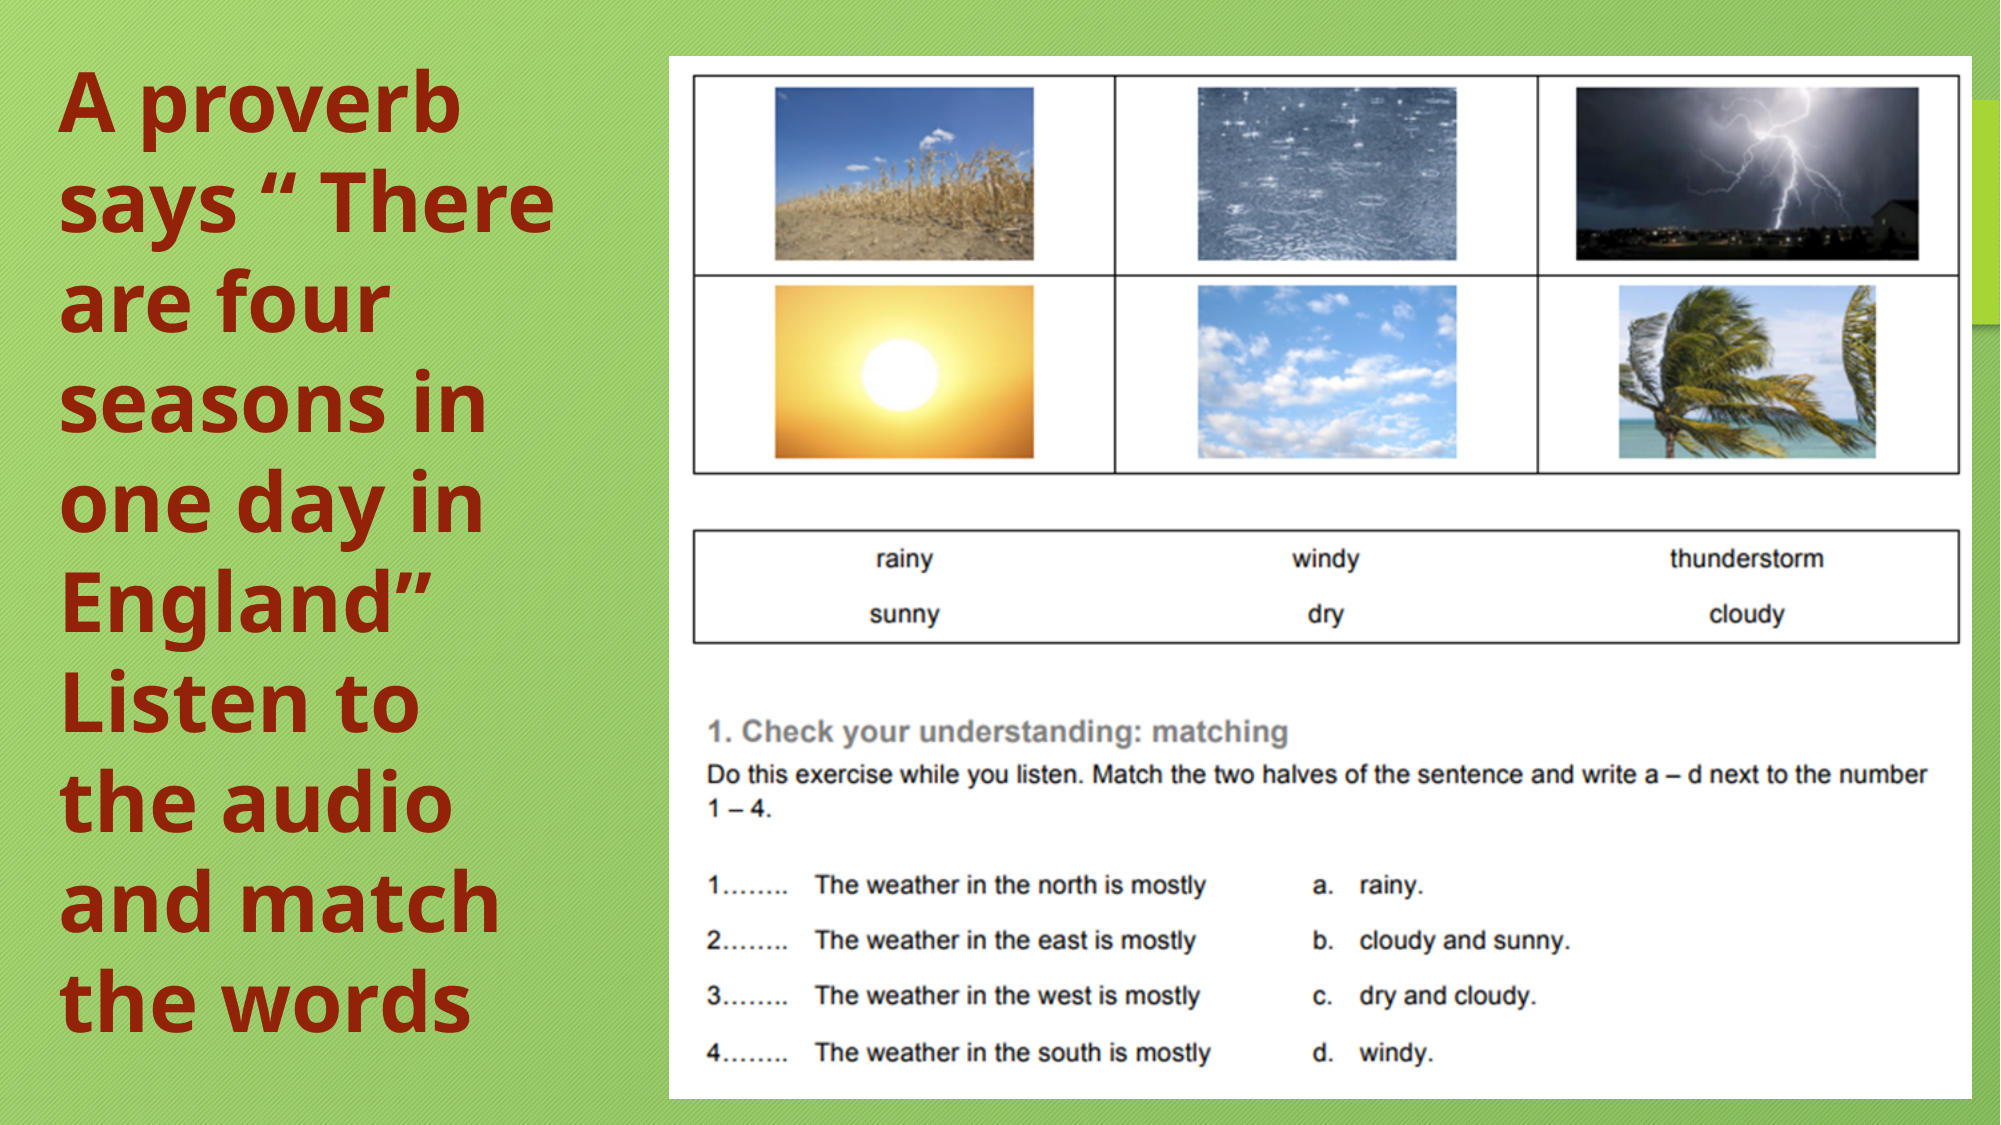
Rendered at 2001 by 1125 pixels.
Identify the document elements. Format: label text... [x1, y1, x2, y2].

picture [669, 56, 2000, 1099]
text_box A proverb says “ There are four seasons in one day in England” Listen to the audio and match the words [43, 41, 590, 1056]
